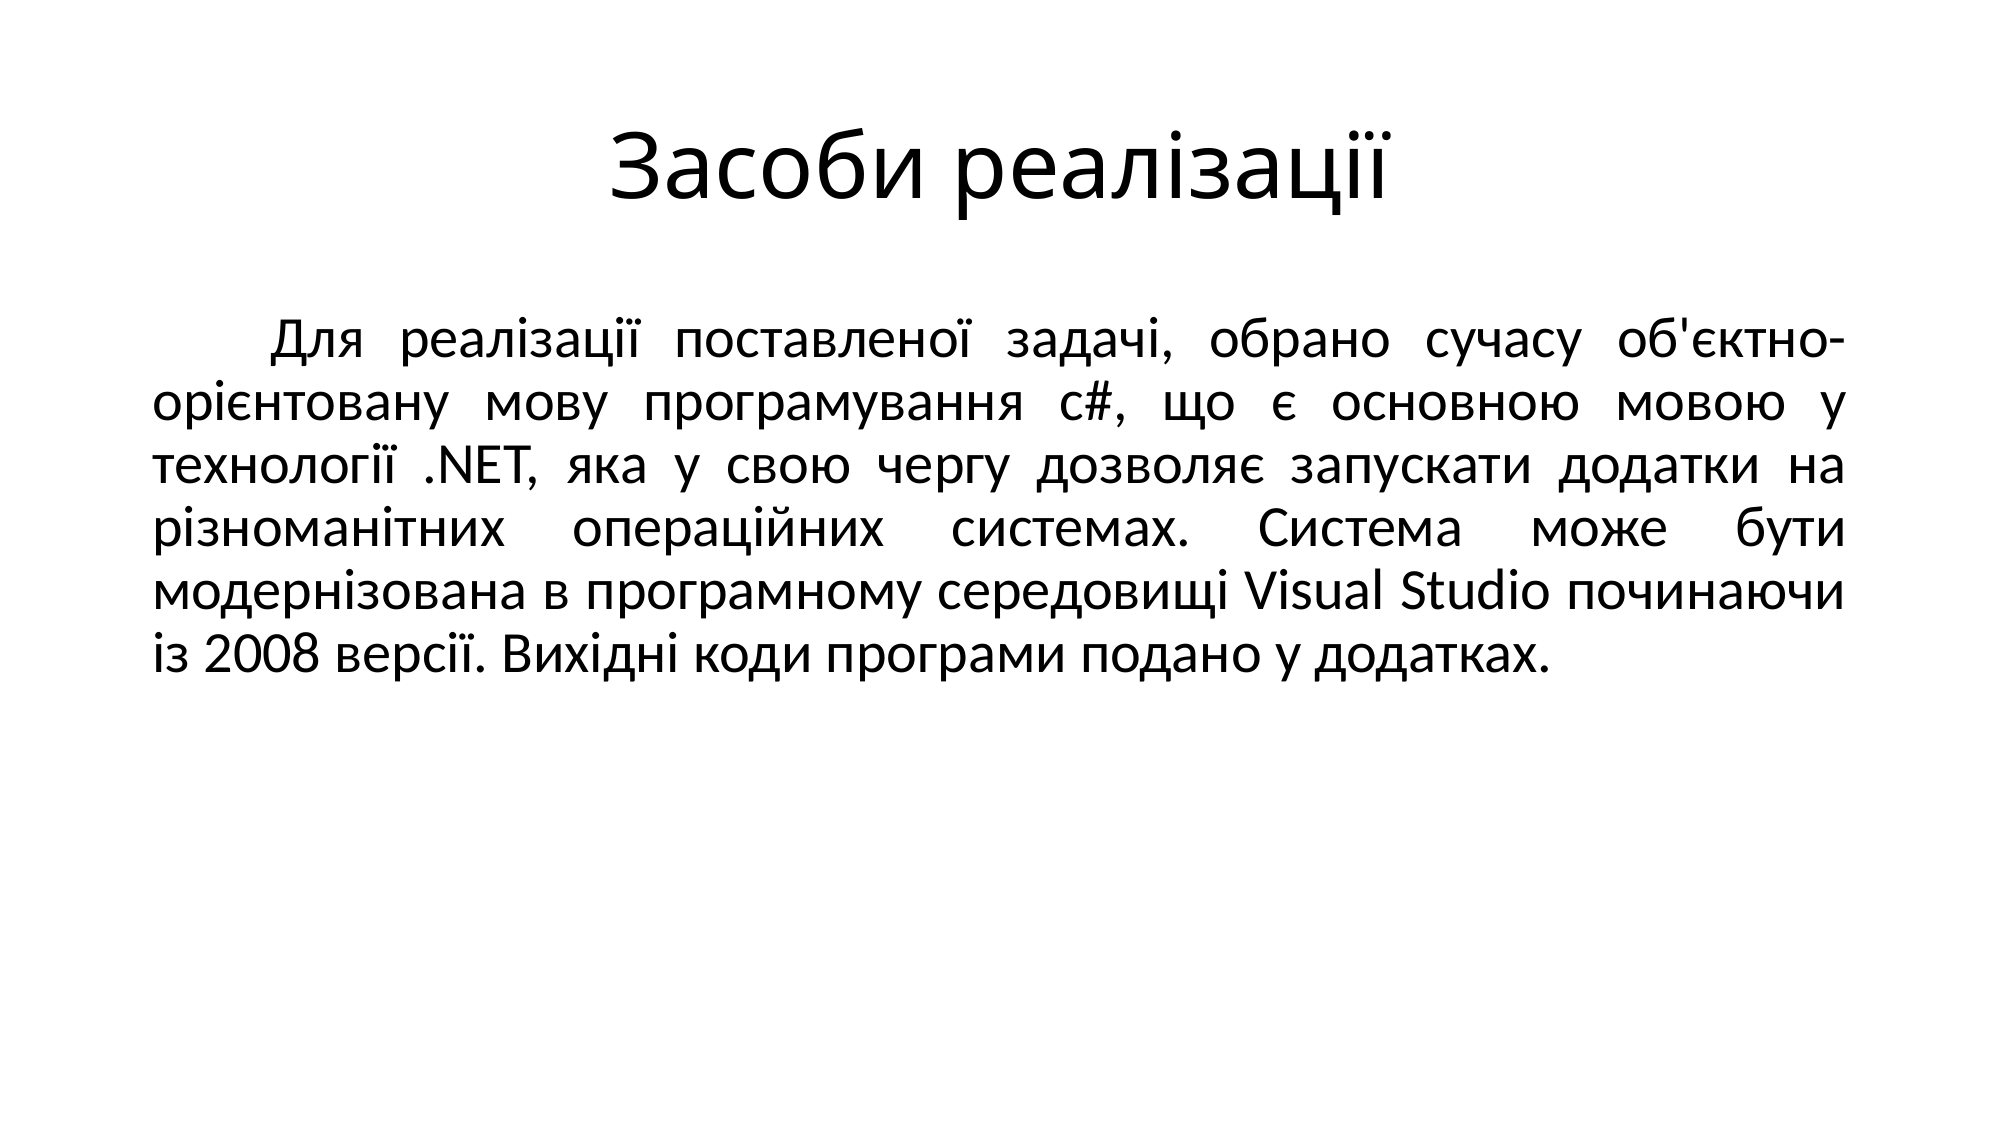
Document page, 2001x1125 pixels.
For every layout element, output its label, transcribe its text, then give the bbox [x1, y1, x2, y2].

list Для реалізації поставленої задачі, обрано сучасу об'єктно-орієнтовану мову програмування c#, що є основною мовою у технології .NET, яка у свою чергу дозволяє запускати додатки на різноманітних операційних системах. Система може бути модернізована в програмному середовищі Visual Studio починаючи із 2008 версії. Вихідні коди програми подано у додатках. [137, 299, 1863, 1014]
title Засоби реалізації [137, 59, 1863, 278]
